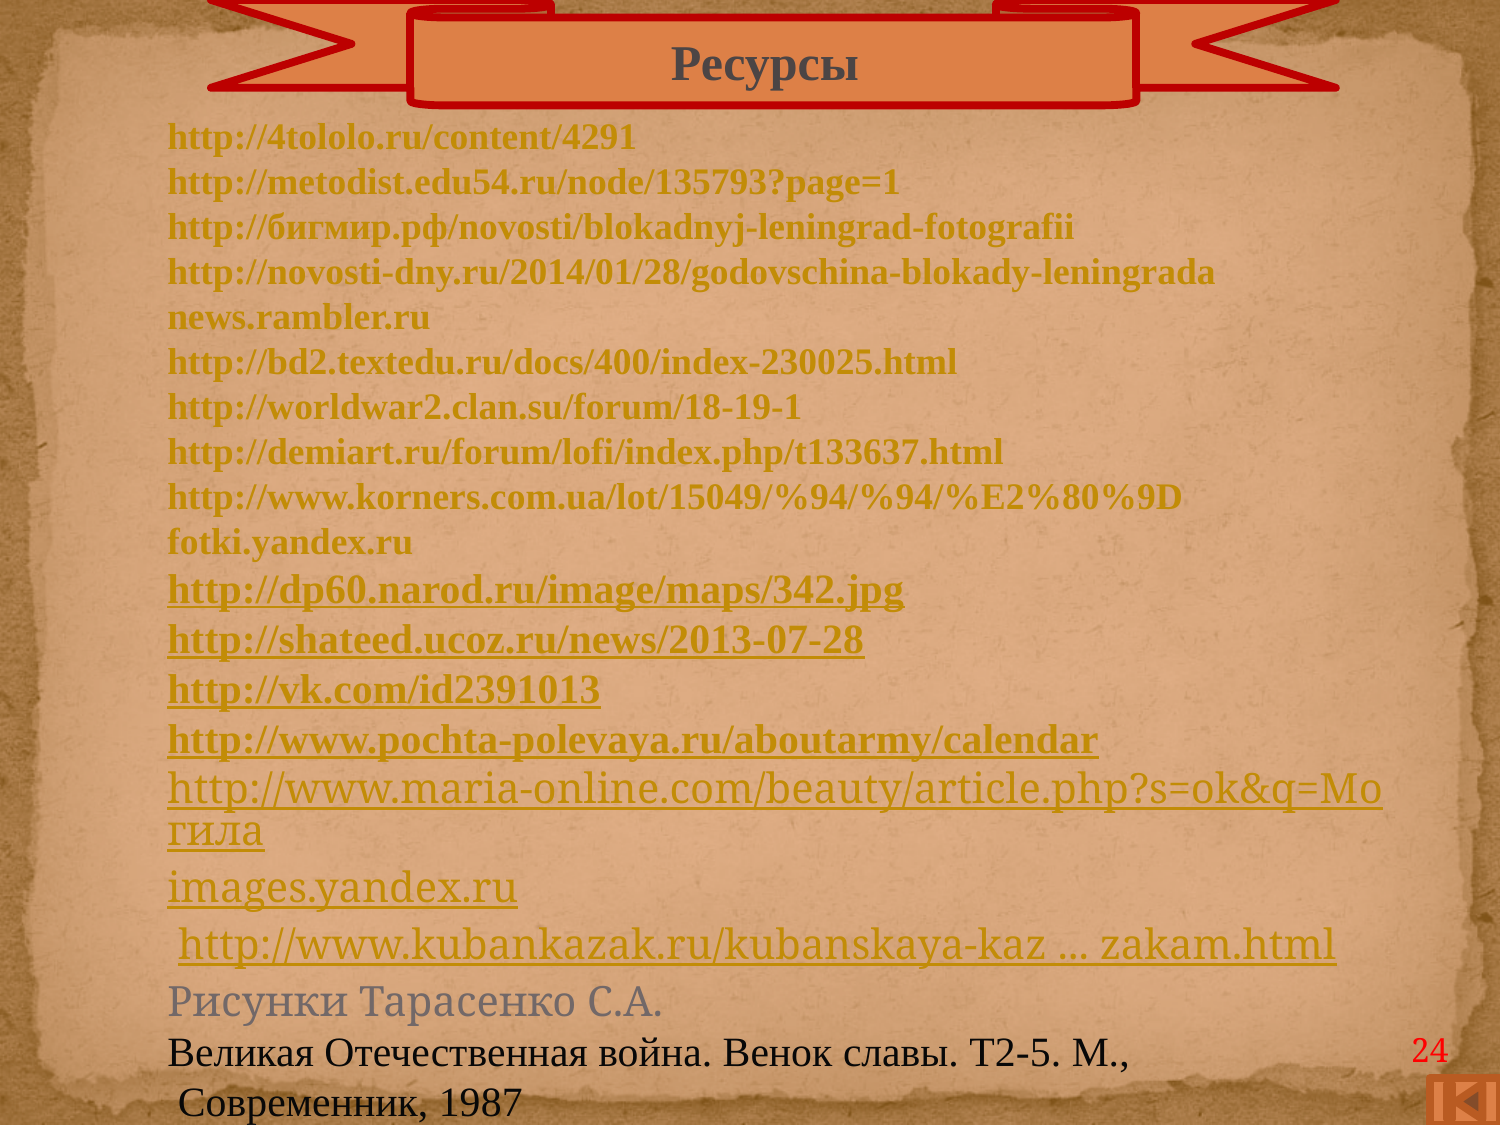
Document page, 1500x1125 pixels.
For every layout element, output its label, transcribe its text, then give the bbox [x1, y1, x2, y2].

text_box http://4tololo.ru/content/4291 http://metodist.edu54.ru/node/135793?page=1 http://бигмир.рф/novosti/blokadnyj-leningrad-fotografii http://novosti-dny.ru/2014/01/28/godovschina-blokady-leningrada news.rambler.ru http://bd2.textedu.ru/docs/400/index-230025.html http://worldwar2.clan.su/forum/18-19-1 http://demiart.ru/forum/lofi/index.php/t133637.html http://www.korners.com.ua/lot/15049/%94/%94/%E2%80%9D fotki.yandex.ru http://dp60.narod.ru/image/maps/342.jpg http://shateed.ucoz.ru/news/2013-07-28 http://vk.com/id2391013 http://www.pochta-polevaya.ru/aboutarmy/calendar http://www.maria-online.com/beauty/article.php?s=ok&q=Могила images.yandex.ru http://www.kubankazak.ru/kubanskaya-kaz ... zakam.html Рисунки Тарасенко С.А. Великая Отечественная война. Венок славы. Т2-5. М., Современник, 1987 [152, 104, 1409, 1091]
text_box [1426, 1074, 1500, 1125]
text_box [210, 0, 1336, 106]
slide_number 24 [1379, 1014, 1480, 1089]
